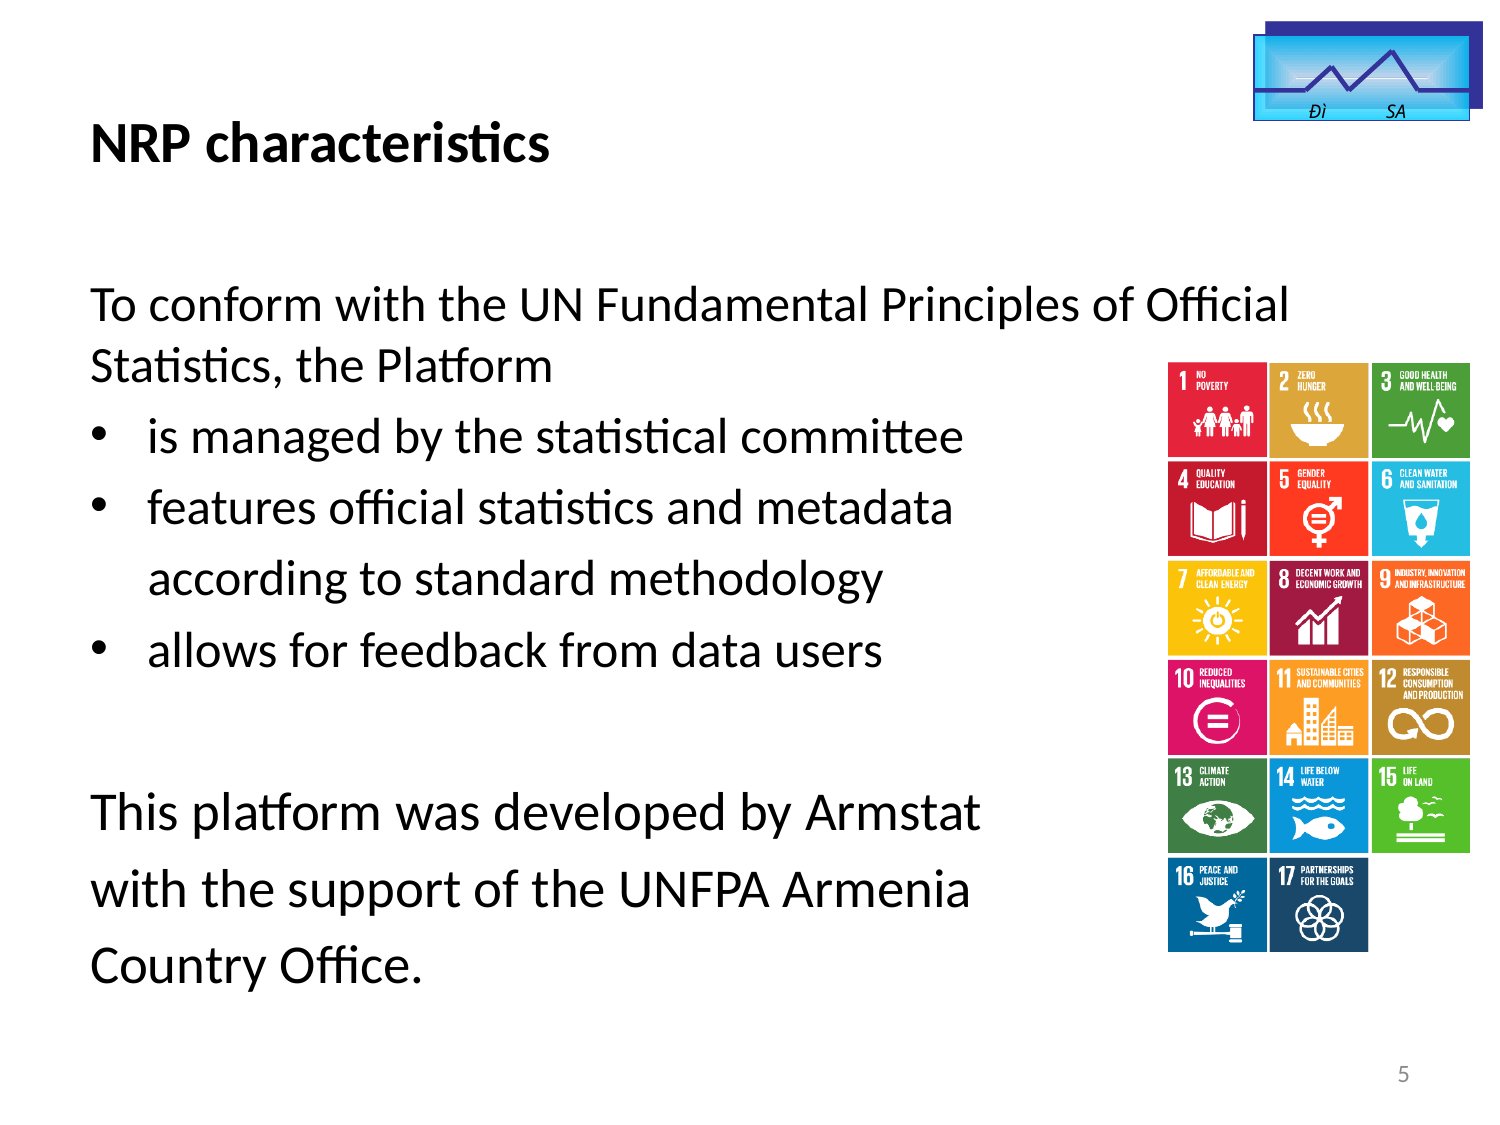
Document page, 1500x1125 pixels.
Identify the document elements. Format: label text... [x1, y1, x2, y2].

slide_number 5 [1074, 1042, 1425, 1103]
picture [1225, 867, 1234, 873]
picture [1168, 362, 1470, 952]
picture [1177, 867, 1181, 885]
picture [1203, 878, 1212, 884]
title NRP characteristics [75, 45, 1425, 233]
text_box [1253, 34, 1470, 133]
picture [1218, 878, 1227, 885]
picture [1184, 867, 1193, 885]
picture [1190, 897, 1241, 942]
list To conform with the UN Fundamental Principles of Official Statistics, the Platform is managed by the statistical committee features official statistics and metadata according to standard methodology allows for feedback from data users This platform was developed by Armstat with the support of the UNFPA Armenia Country Office. [75, 262, 1470, 1005]
